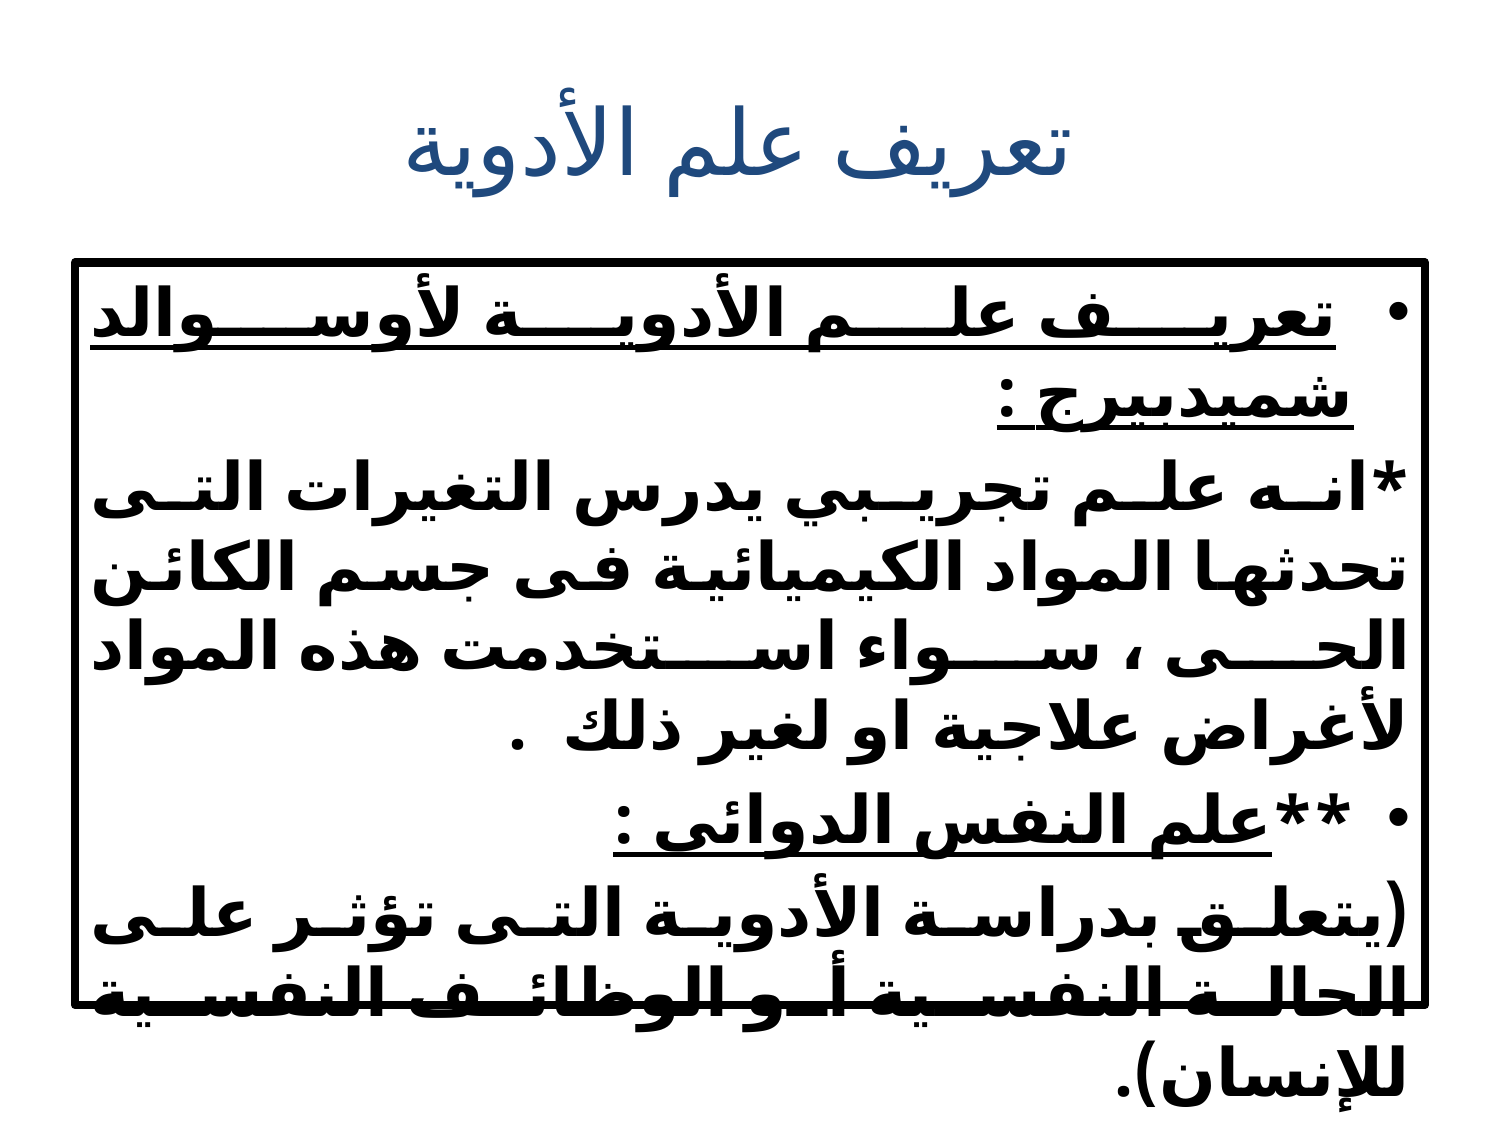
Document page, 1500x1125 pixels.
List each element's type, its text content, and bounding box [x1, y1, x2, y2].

title تعريف علم الأدوية [75, 45, 1425, 233]
list تعريف علم الأدوية لأوسوالد شميدبيرج : *انه علم تجريبي يدرس التغيرات التى تحدثها المواد الكيميائية فى جسم الكائن الحى ، سواء استخدمت هذه المواد لأغراض علاجية او لغير ذلك . **علم النفس الدوائى : (يتعلق بدراسة الأدوية التى تؤثر على الحالة النفسية أو الوظائف النفسية للإنسان). [75, 262, 1425, 1005]
